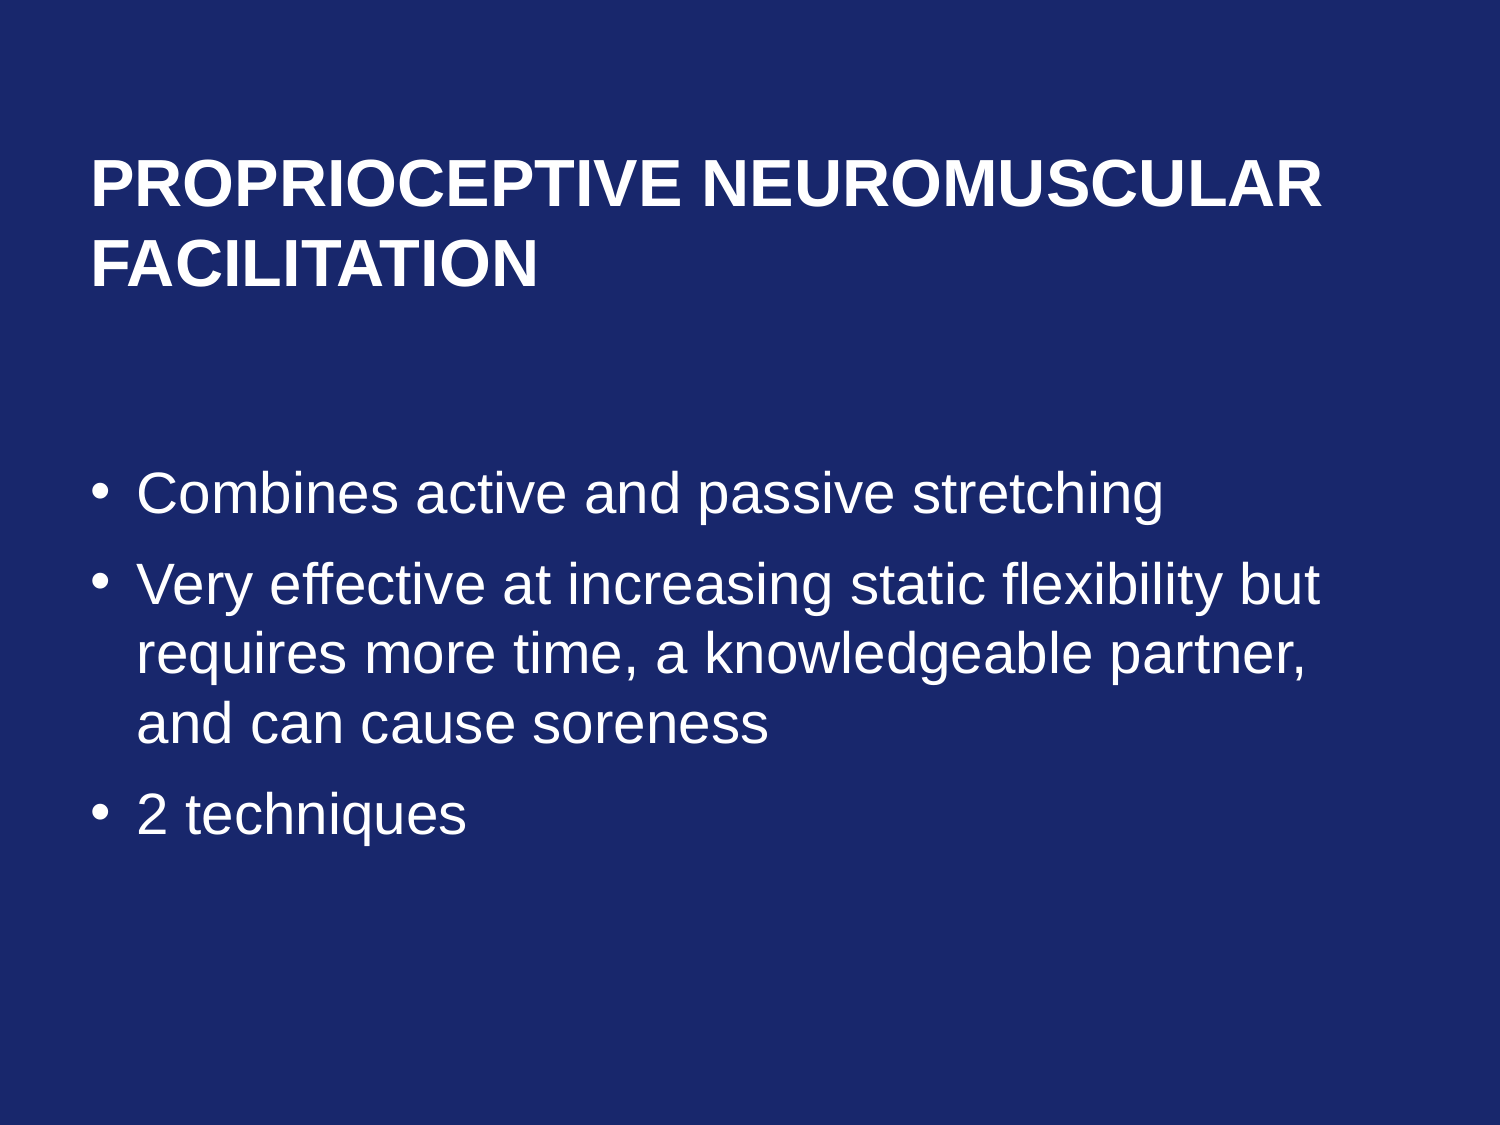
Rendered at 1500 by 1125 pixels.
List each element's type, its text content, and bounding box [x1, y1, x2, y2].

title Proprioceptive Neuromuscular Facilitation [75, 99, 1350, 339]
list Combines active and passive stretching Very effective at increasing static flexibility but requires more time, a knowledgeable partner, and can cause soreness 2 techniques [75, 351, 1350, 950]
